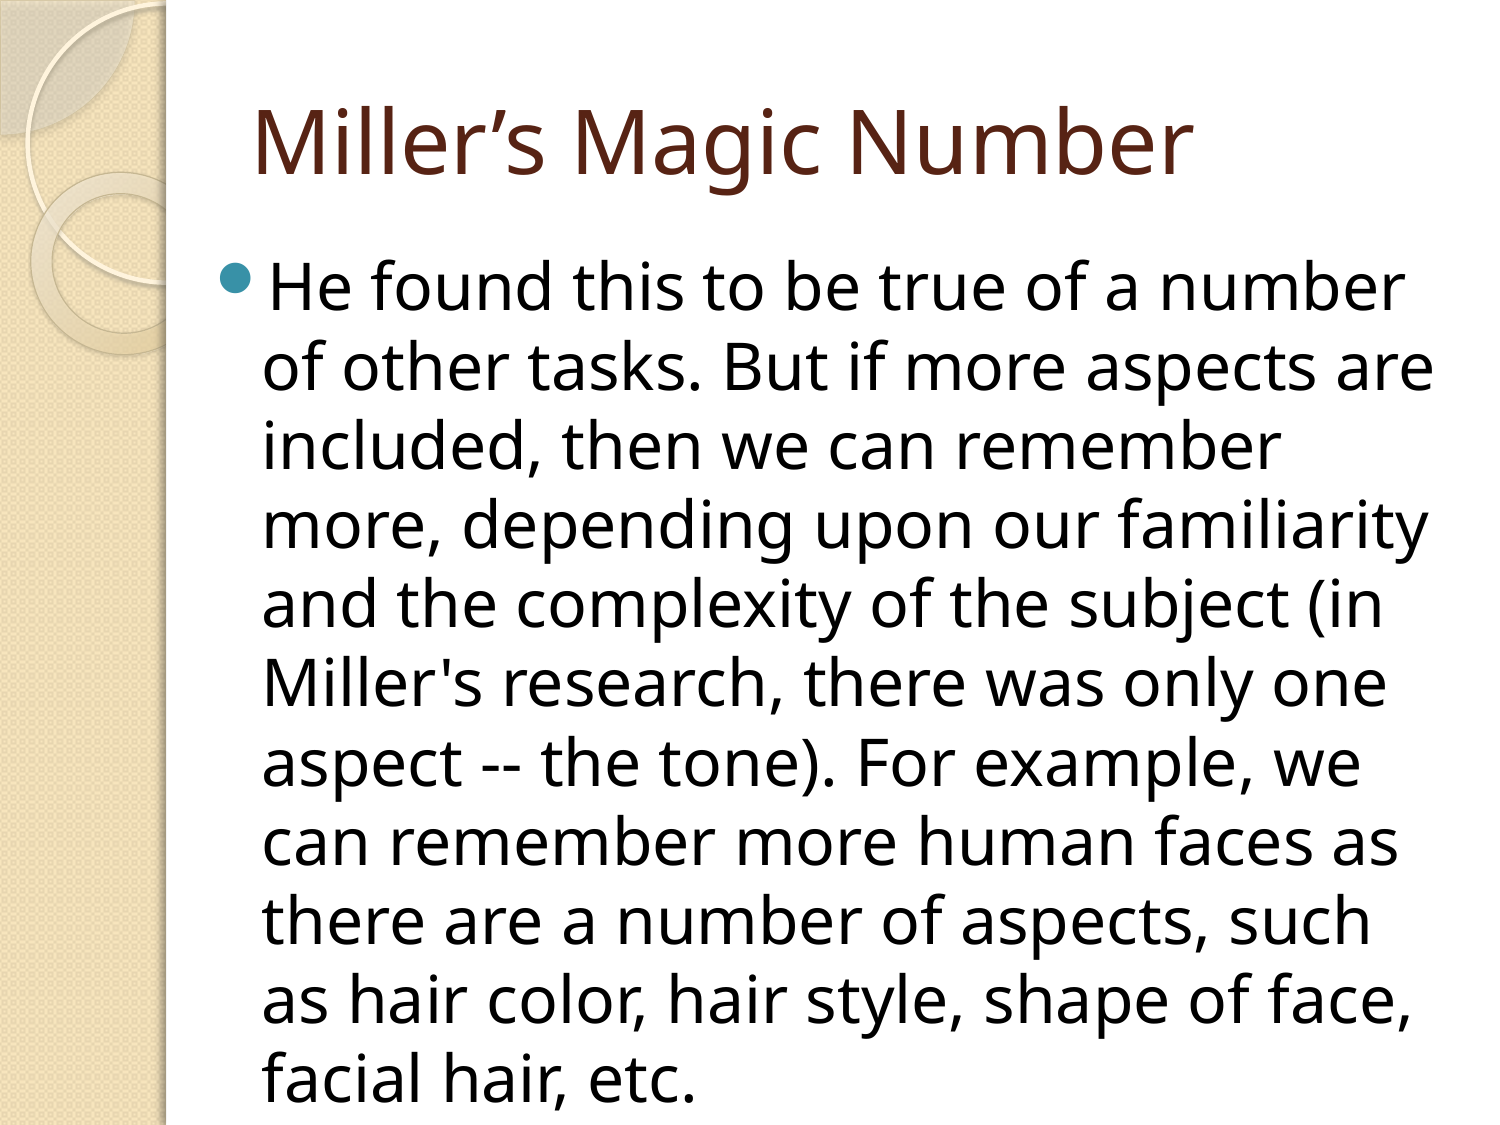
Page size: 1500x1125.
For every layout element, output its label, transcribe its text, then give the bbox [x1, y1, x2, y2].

list He found this to be true of a number of other tasks. But if more aspects are included, then we can remember more, depending upon our familiarity and the complexity of the subject (in Miller's research, there was only one aspect -- the tone). For example, we can remember more human faces as there are a number of aspects, such as hair color, hair style, shape of face, facial hair, etc. [187, 237, 1466, 1125]
title Miller’s Magic Number [235, 45, 1466, 233]
